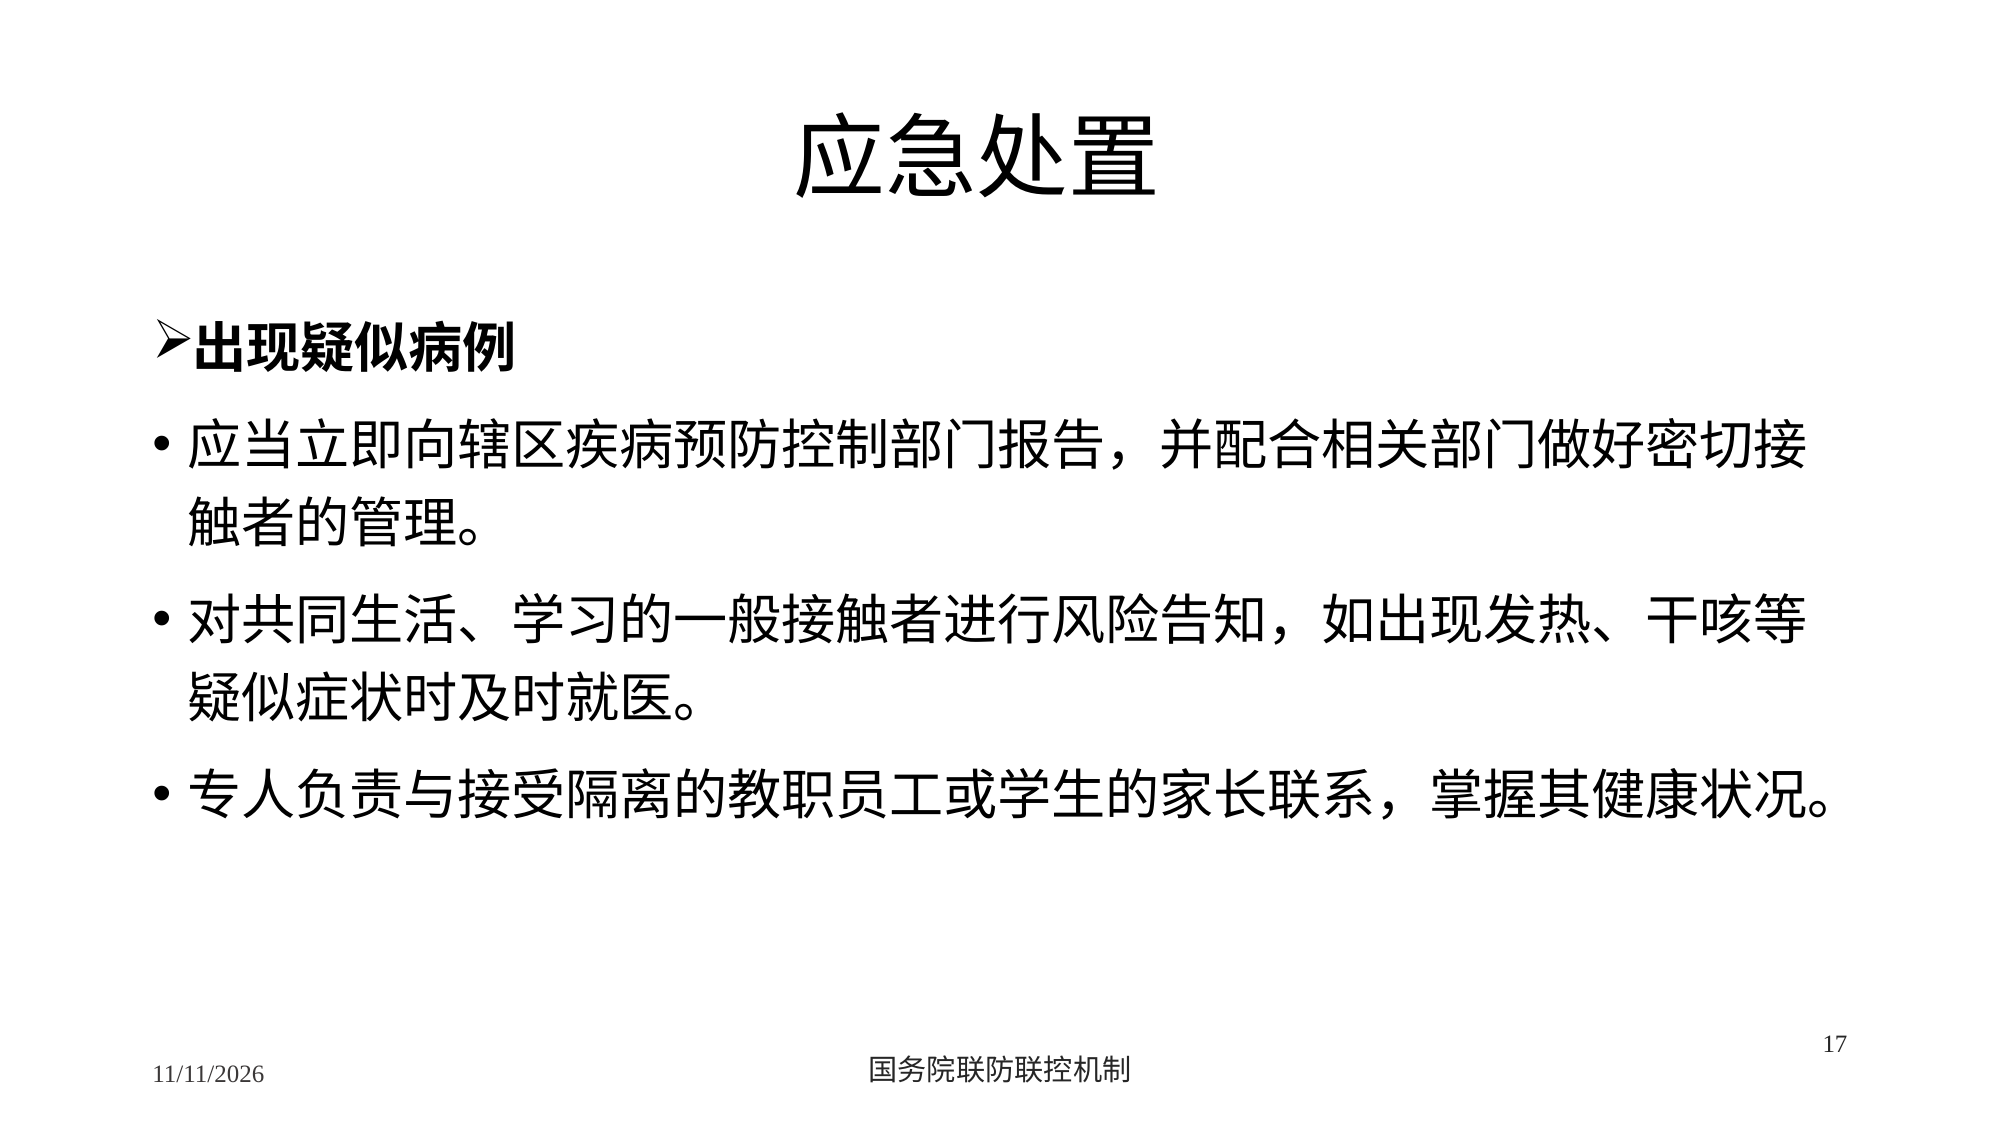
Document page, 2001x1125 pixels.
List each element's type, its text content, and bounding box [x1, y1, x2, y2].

list 出现疑似病例 应当立即向辖区疾病预防控制部门报告，并配合相关部门做好密切接触者的管理。 对共同生活、学习的一般接触者进行风险告知，如出现发热、干咳等疑似症状时及时就医。 专人负责与接受隔离的教职员工或学生的家长联系，掌握其健康状况。 [137, 292, 1832, 913]
footer 国务院联防联控机制 [662, 1042, 1338, 1103]
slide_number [137, 1042, 588, 1103]
title 应急处置 [114, 51, 1840, 270]
slide_number 17 [1412, 1012, 1863, 1073]
